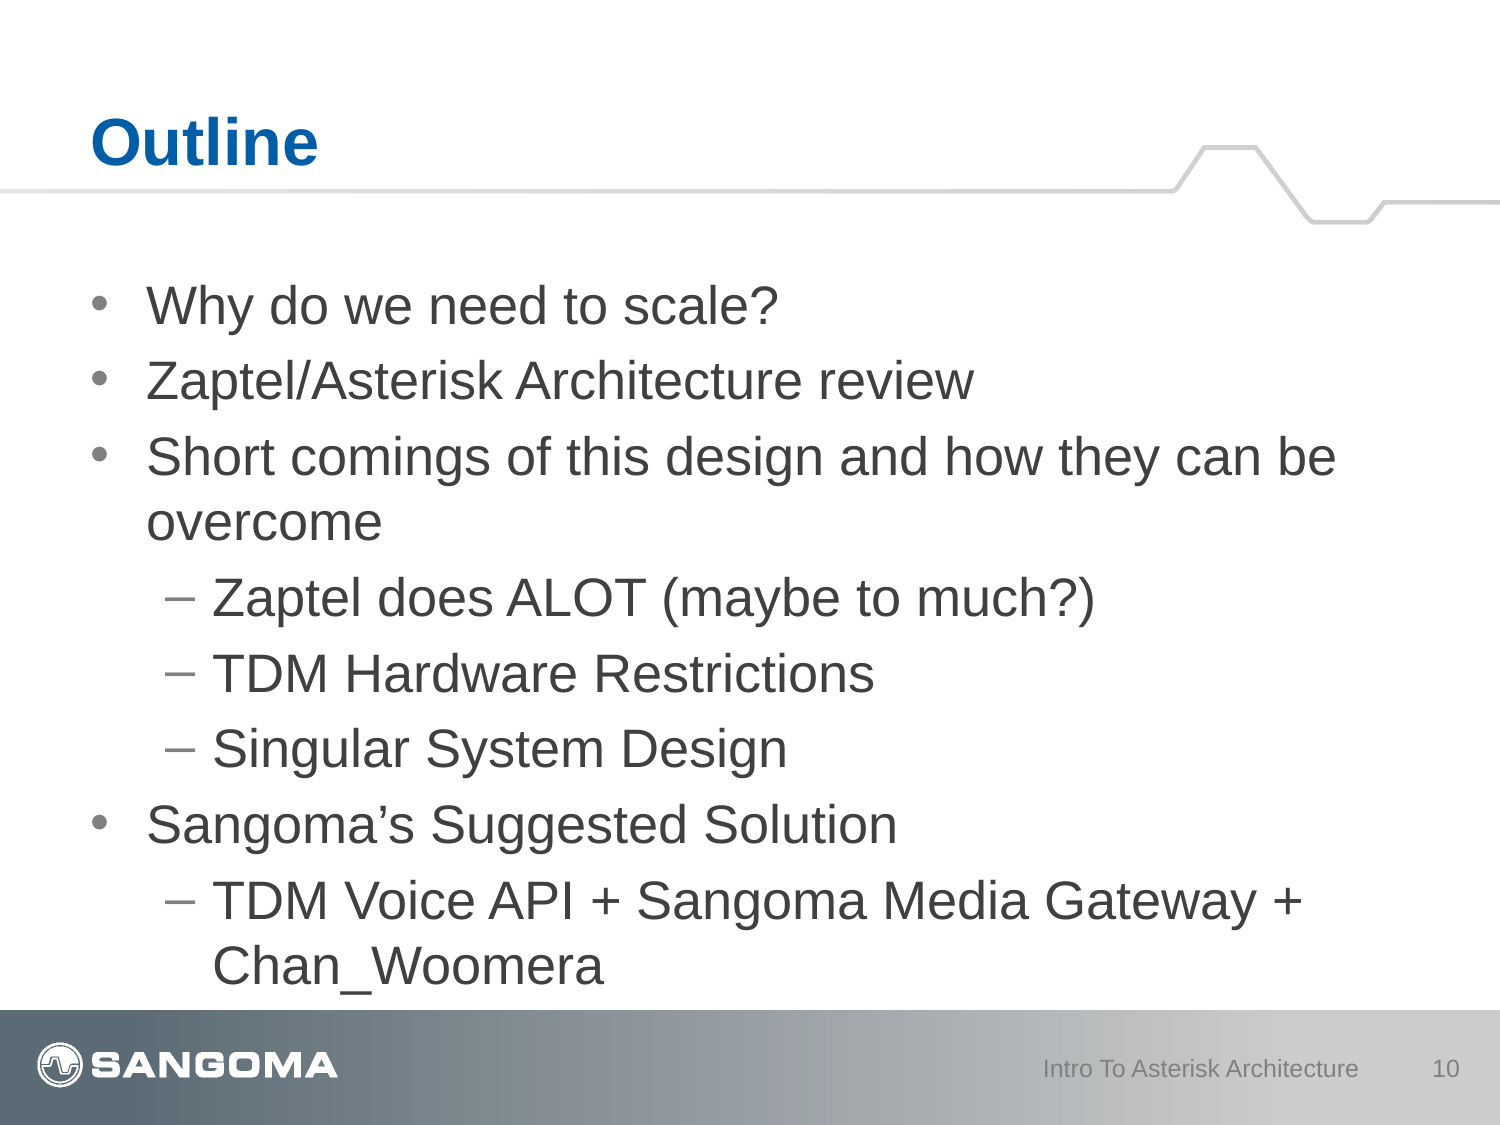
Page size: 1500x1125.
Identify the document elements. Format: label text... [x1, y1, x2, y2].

slide_number 10 [1387, 1037, 1475, 1098]
title Outline [75, 45, 1425, 233]
list Why do we need to scale? Zaptel/Asterisk Architecture review Short comings of this design and how they can be overcome Zaptel does ALOT (maybe to much?) TDM Hardware Restrictions Singular System Design Sangoma’s Suggested Solution TDM Voice API + Sangoma Media Gateway + Chan_Woomera [75, 262, 1425, 1005]
picture [0, 0, 1500, 1125]
footer Intro To Asterisk Architecture [525, 1037, 1375, 1098]
